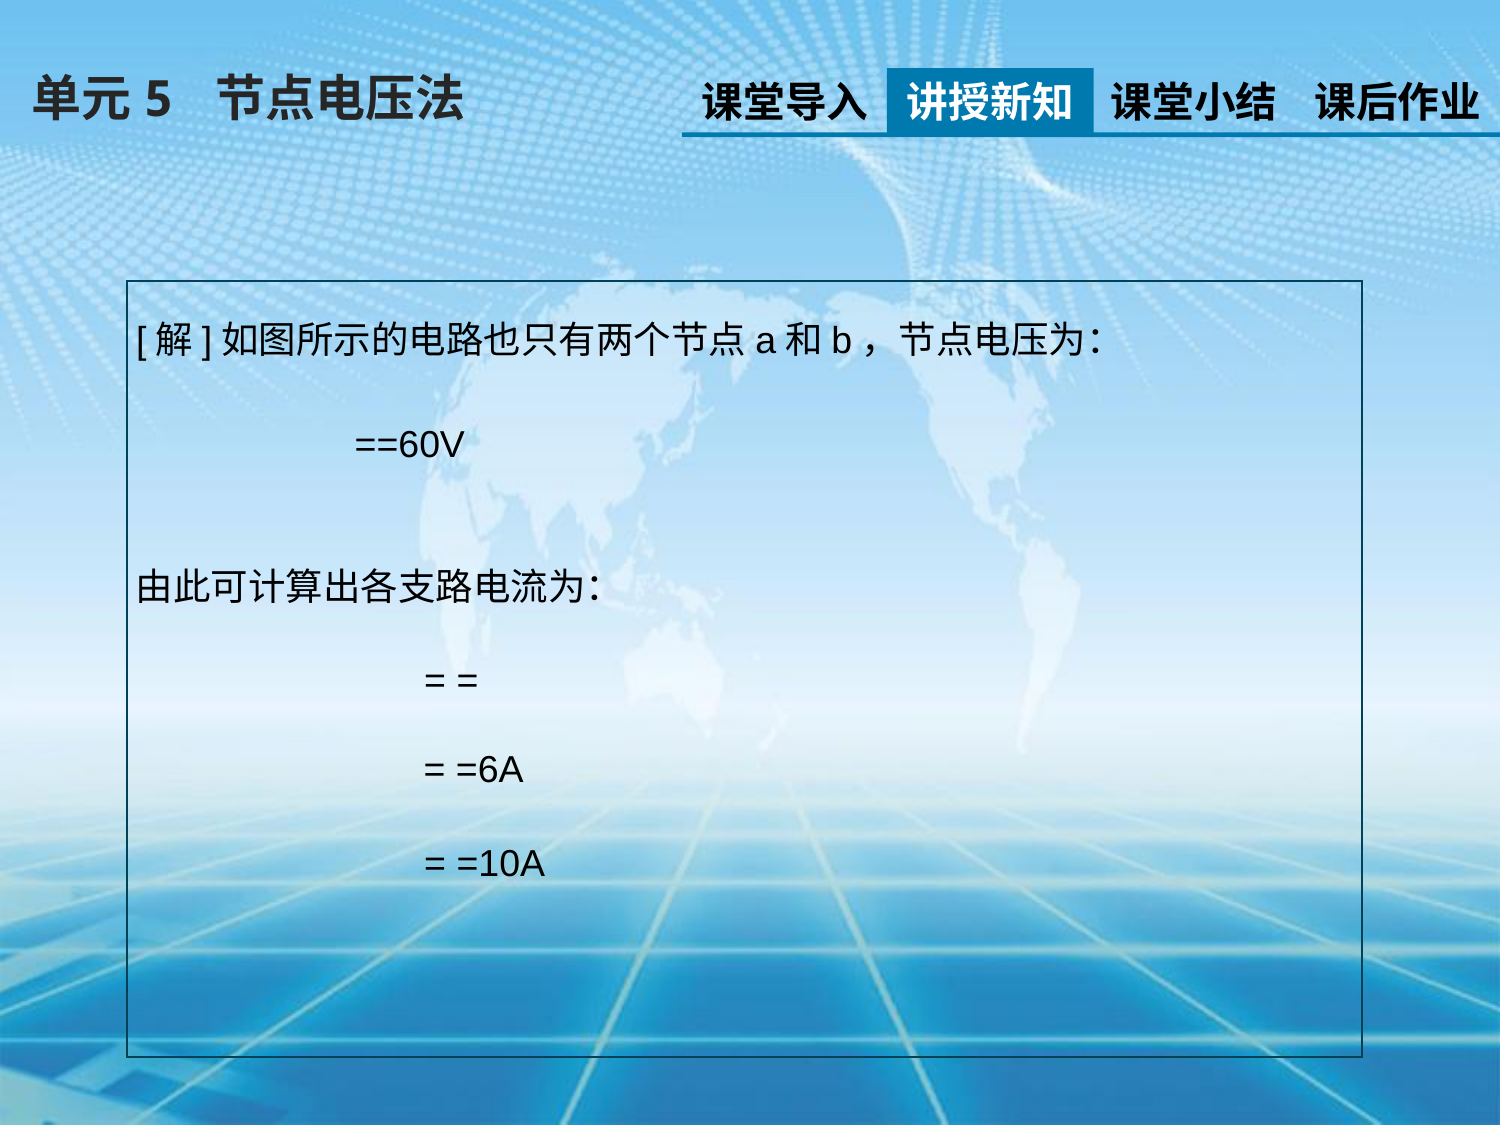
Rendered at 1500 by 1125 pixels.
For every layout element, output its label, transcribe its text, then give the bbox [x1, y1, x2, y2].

text_box [126, 280, 1363, 1058]
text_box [16, 59, 1500, 135]
picture [0, 0, 1500, 1125]
text_box [解]如图所示的电路也只有两个节点a和b，节点电压为： [121, 308, 1240, 369]
text_box 由此可计算出各支路电流为： [121, 555, 765, 616]
